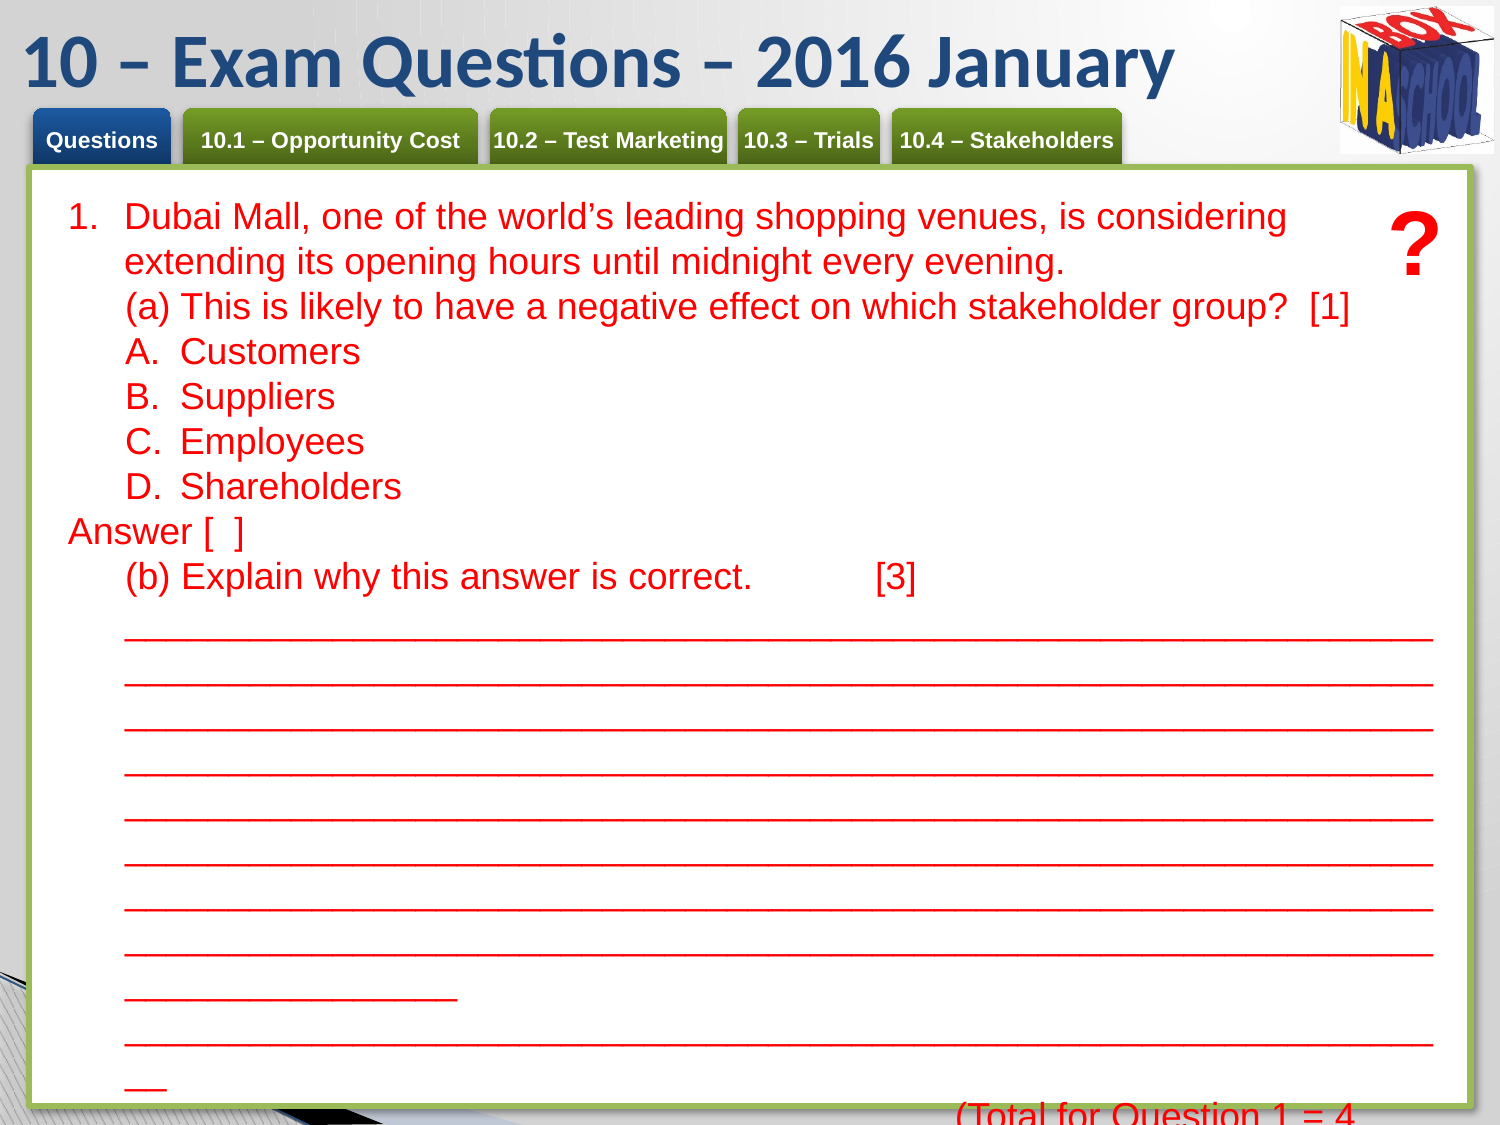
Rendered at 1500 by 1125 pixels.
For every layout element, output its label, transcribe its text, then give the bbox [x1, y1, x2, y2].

title 10 – Exam Questions – 2016 January [5, 11, 1270, 102]
picture [1340, 6, 1495, 154]
text_box Dubai Mall, one of the world’s leading shopping venues, is considering extending its opening hours until midnight every evening. (a) This is likely to have a negative effect on which stakeholder group? [1] Customers Suppliers Employees Shareholders Answer [ ] (b) Explain why this answer is correct. [3] ________________________________________________________________________________________________________________________________________________________________________________________________________________________________________________________________________________________________________________________________________________________________________________________________________________________________________________________________________________________________________________________________________ _________________________________________________________________ ________________________________________(Total for Question 1 = 4 marks) [53, 184, 1447, 1125]
text_box ? [1372, 176, 1459, 302]
